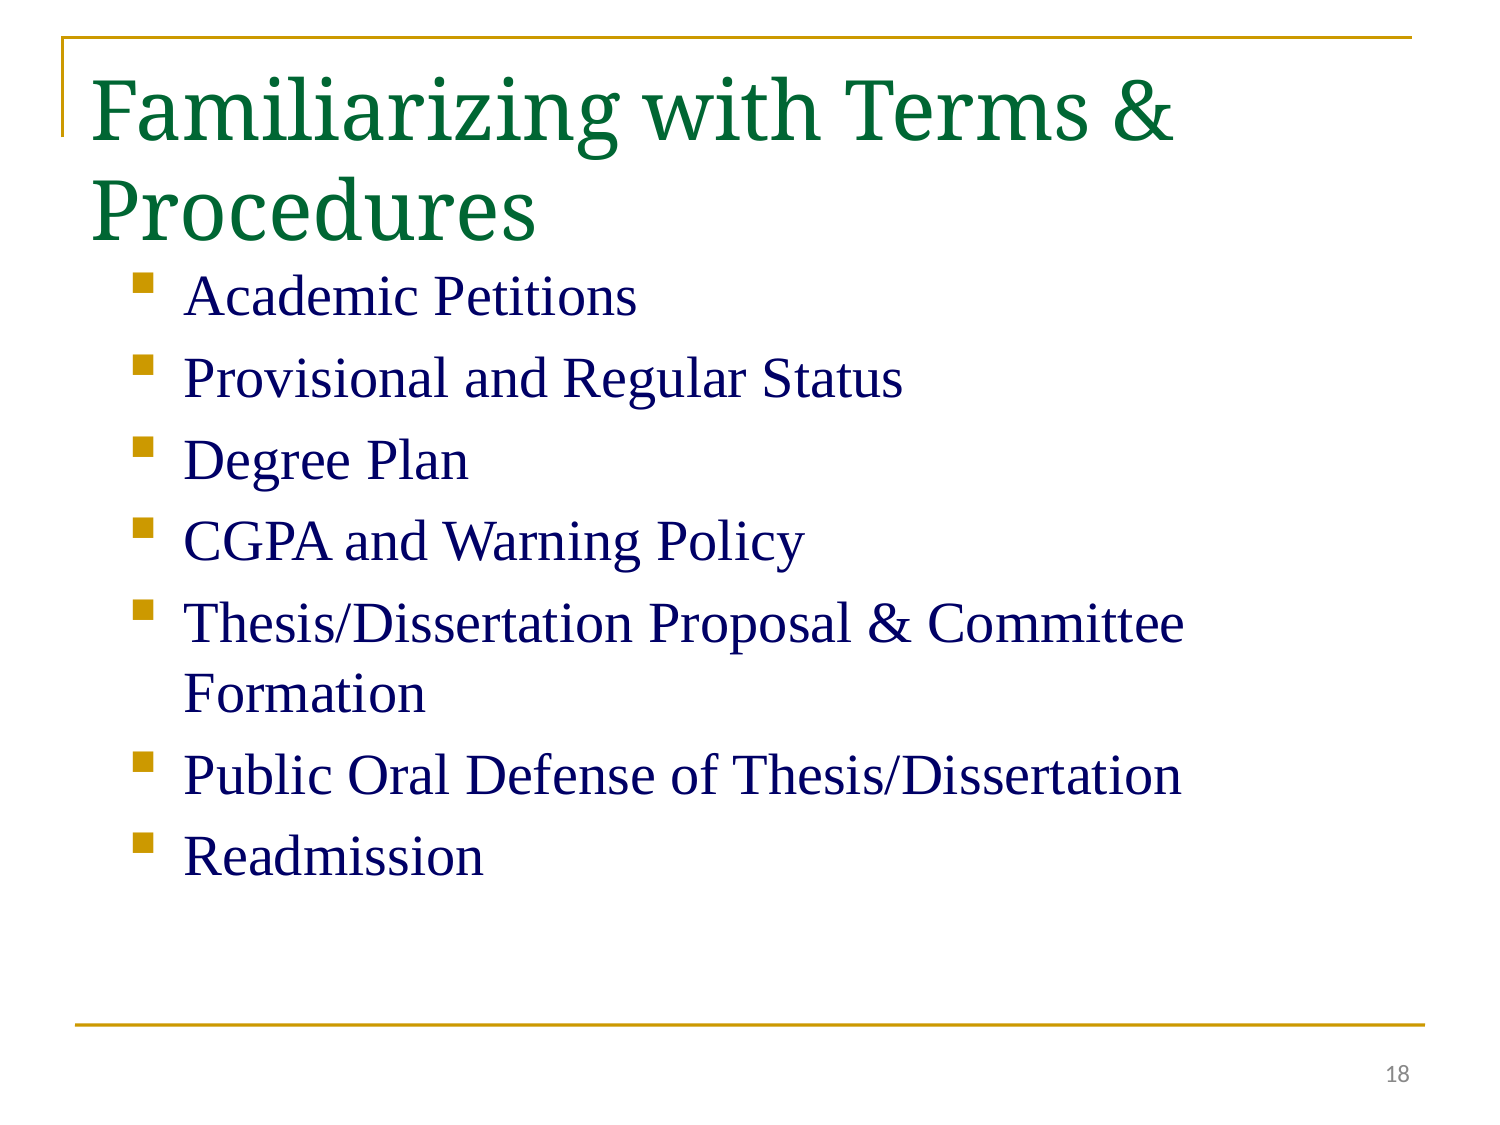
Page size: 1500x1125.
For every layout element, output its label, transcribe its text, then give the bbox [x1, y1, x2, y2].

text_box 18 [1074, 1042, 1425, 1103]
text_box Academic Petitions Provisional and Regular Status Degree Plan CGPA and Warning Policy Thesis/Dissertation Proposal & Committee Formation Public Oral Defense of Thesis/Dissertation Readmission [112, 249, 1400, 1025]
text_box Familiarizing with Terms & Procedures [75, 49, 1463, 188]
